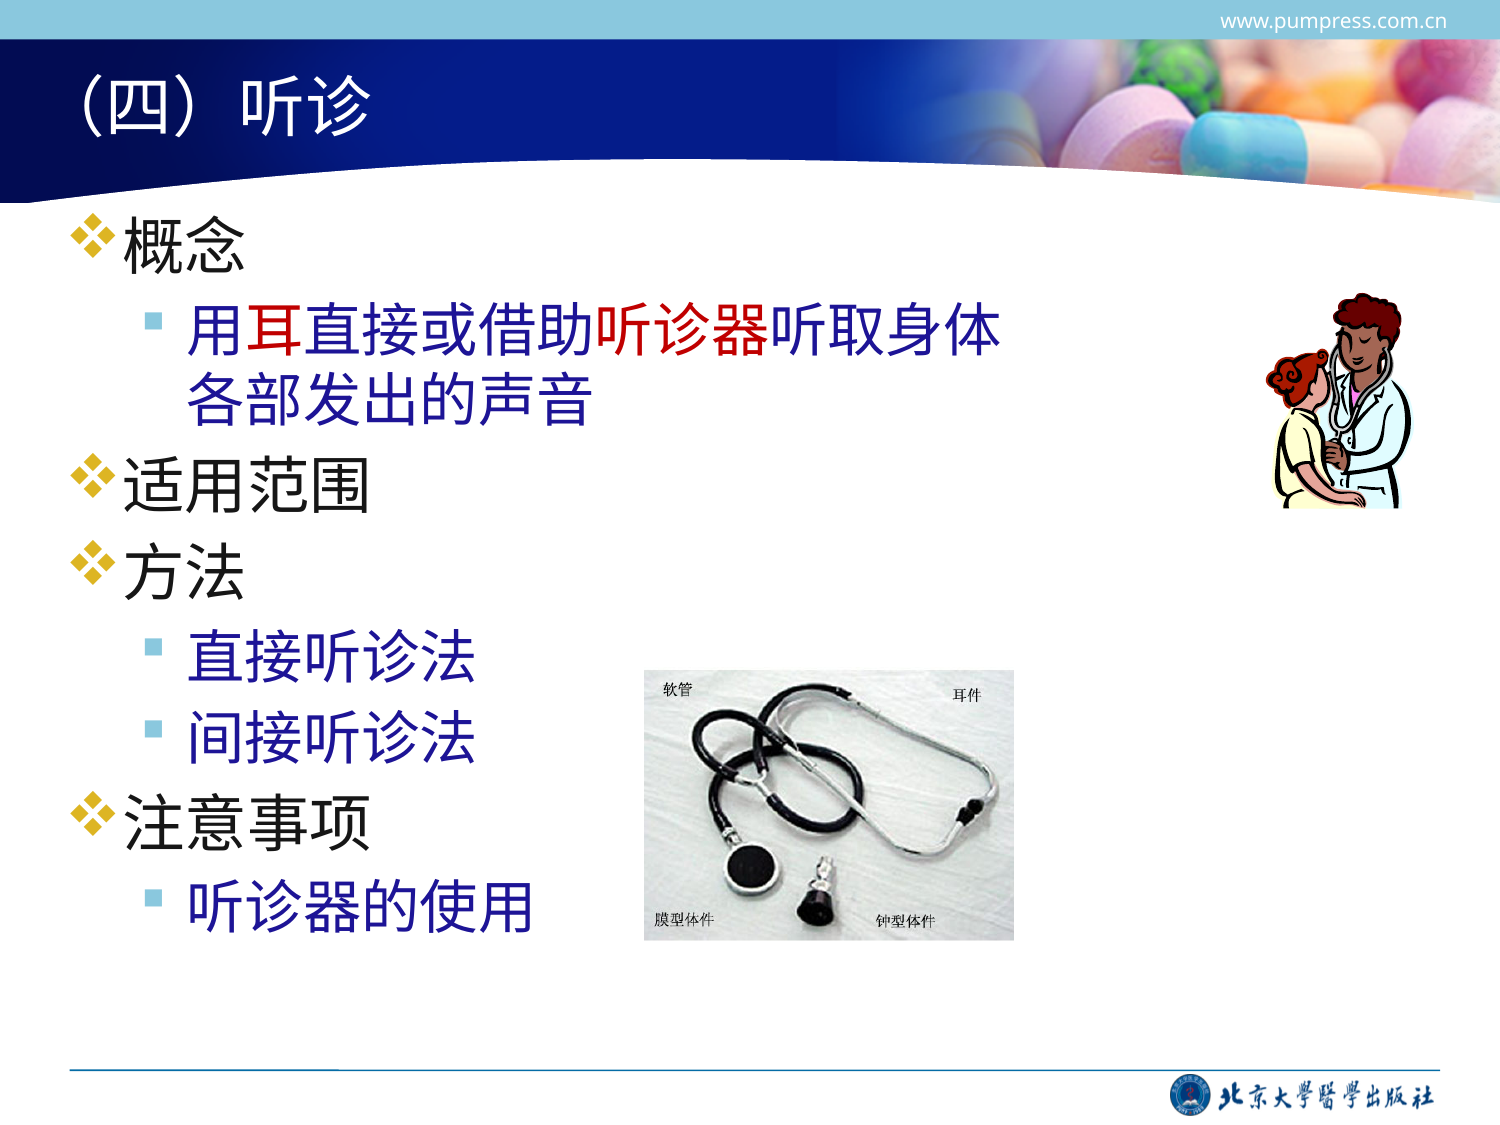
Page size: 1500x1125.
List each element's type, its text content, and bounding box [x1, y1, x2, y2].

list 概念 用耳直接或借助听诊器听取身体各部发出的声音 适用范围 方法 直接听诊法 间接听诊法 注意事项 听诊器的使用 [49, 198, 1055, 1026]
slide_number www.pumpress.com.cn [1024, 0, 1463, 38]
picture [644, 667, 1014, 941]
picture [1170, 1074, 1436, 1118]
picture [0, 40, 1500, 203]
picture [1265, 292, 1415, 509]
title （四）听诊 [23, 58, 1349, 152]
